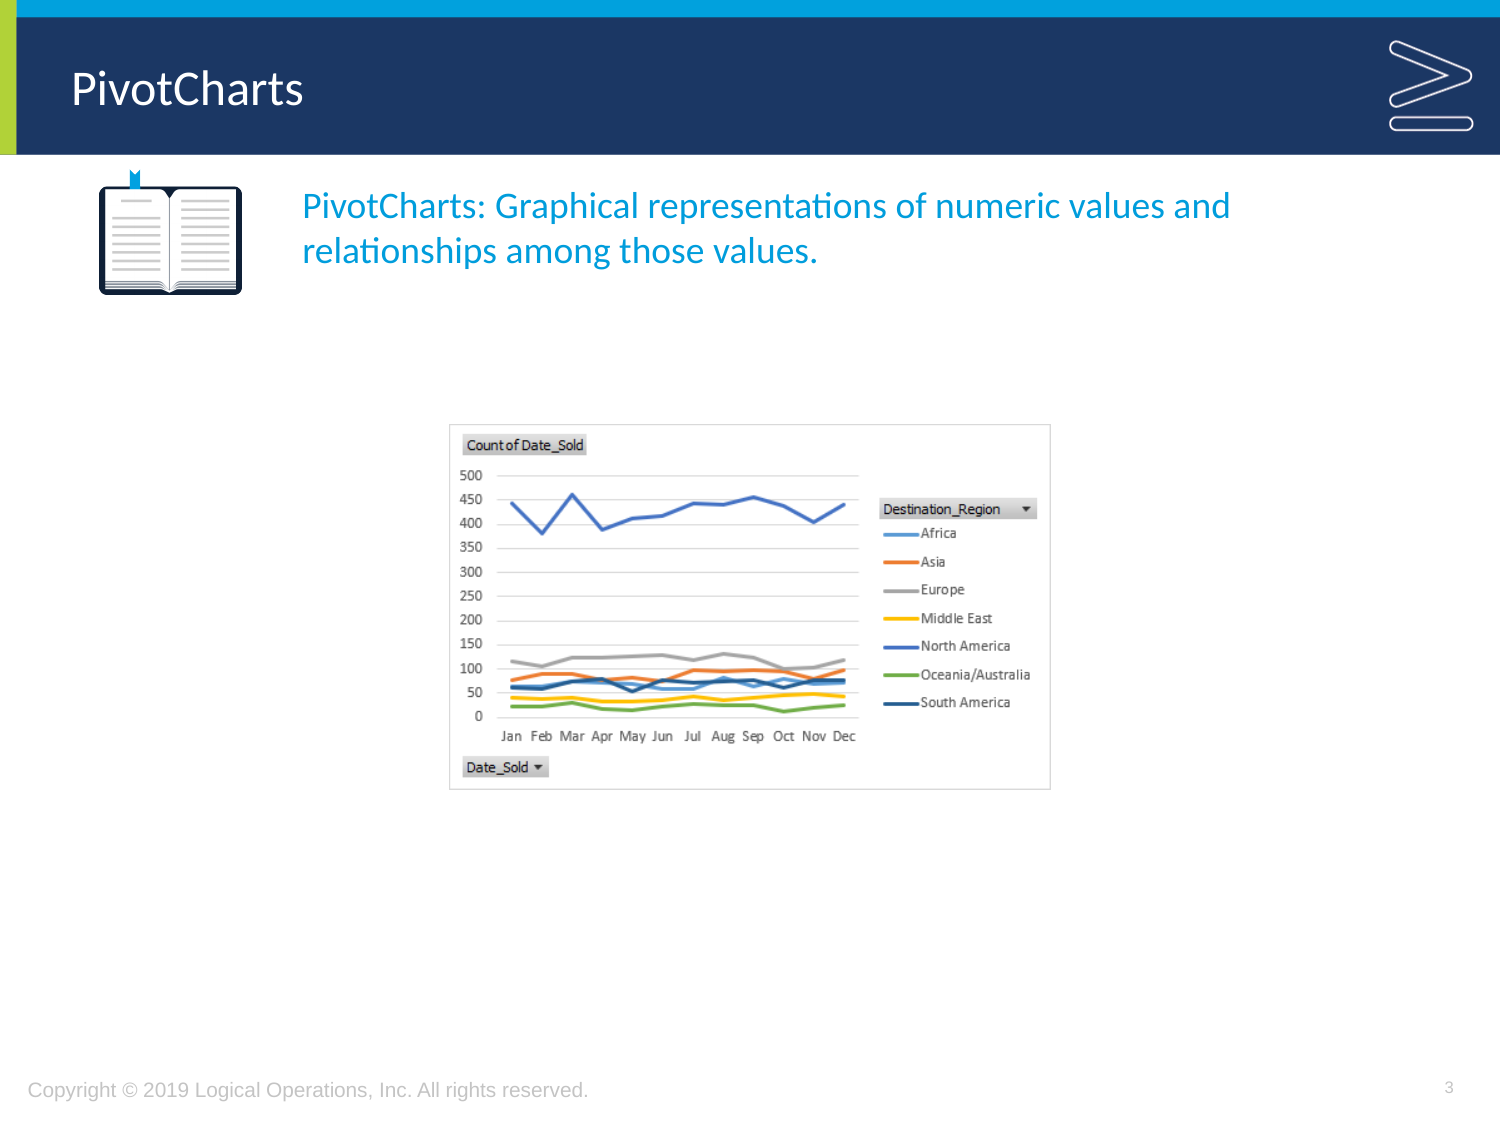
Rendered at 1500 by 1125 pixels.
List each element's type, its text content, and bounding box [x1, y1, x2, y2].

picture [0, 0, 56, 155]
picture [1350, 18, 1500, 155]
picture [449, 424, 1051, 791]
picture [99, 169, 242, 295]
slide_number 3 [1118, 1057, 1469, 1118]
title PivotCharts [56, 16, 1350, 155]
list PivotCharts: Graphical representations of numeric values and relationships among those values. [287, 173, 1425, 299]
